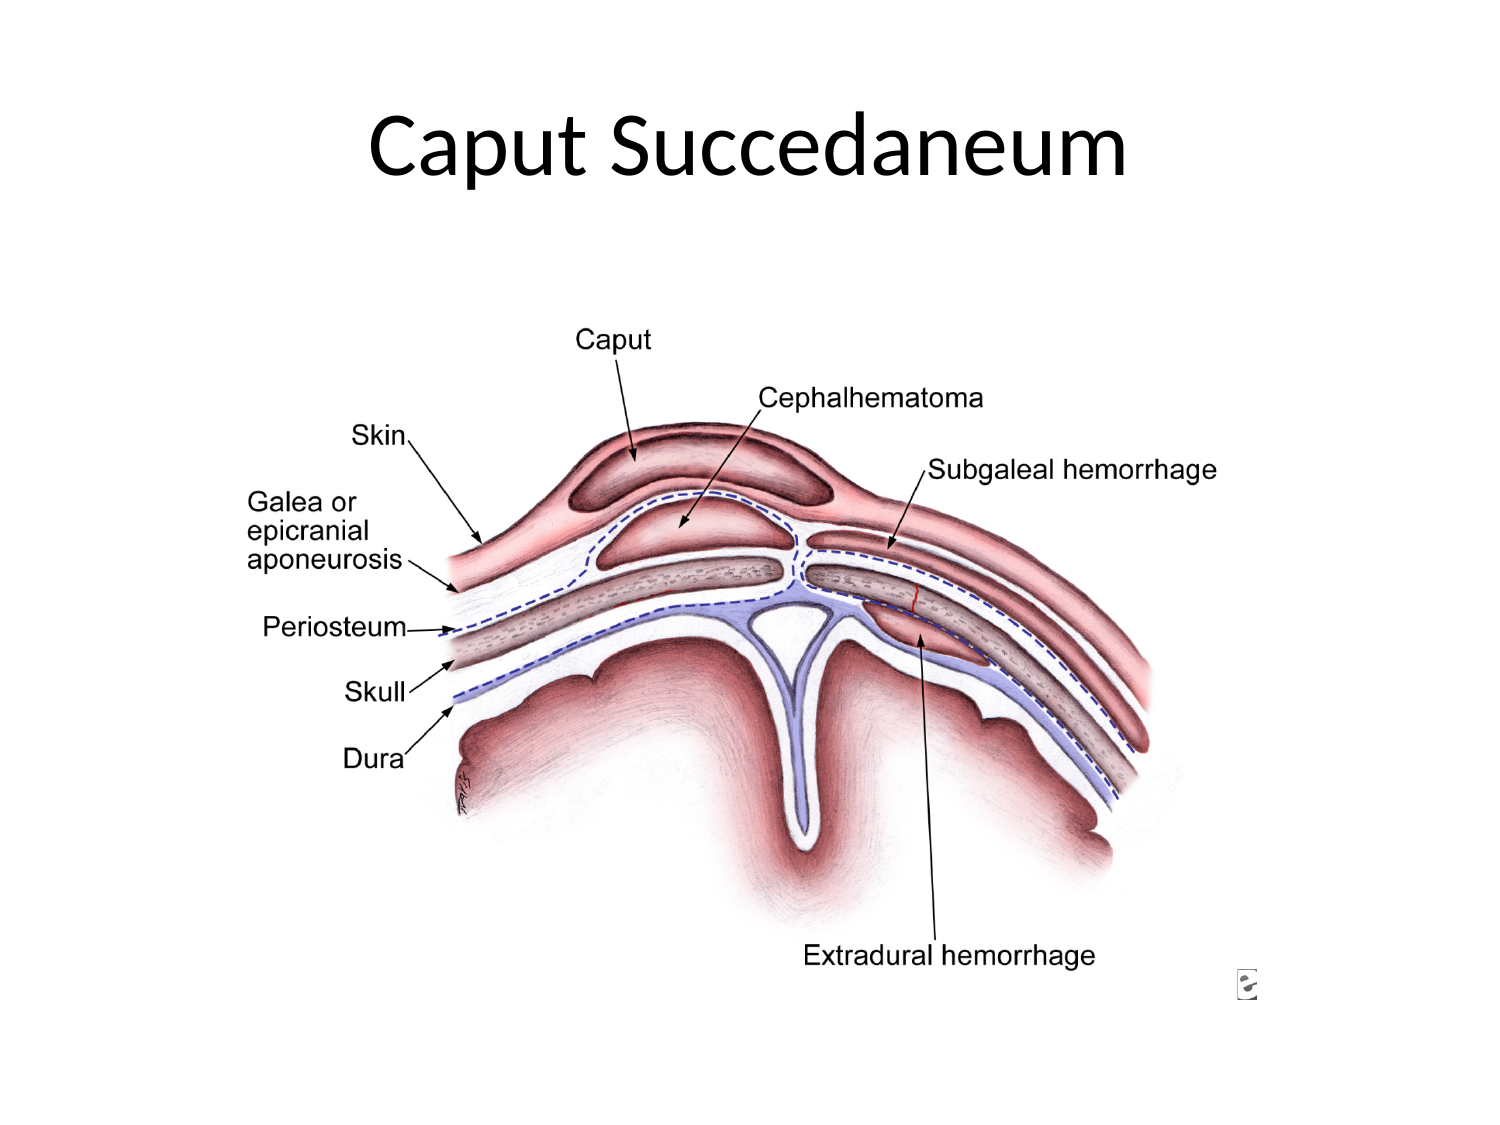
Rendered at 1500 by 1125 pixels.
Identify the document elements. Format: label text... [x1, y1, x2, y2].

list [231, 302, 1257, 1000]
title Caput Succedaneum [75, 45, 1425, 233]
